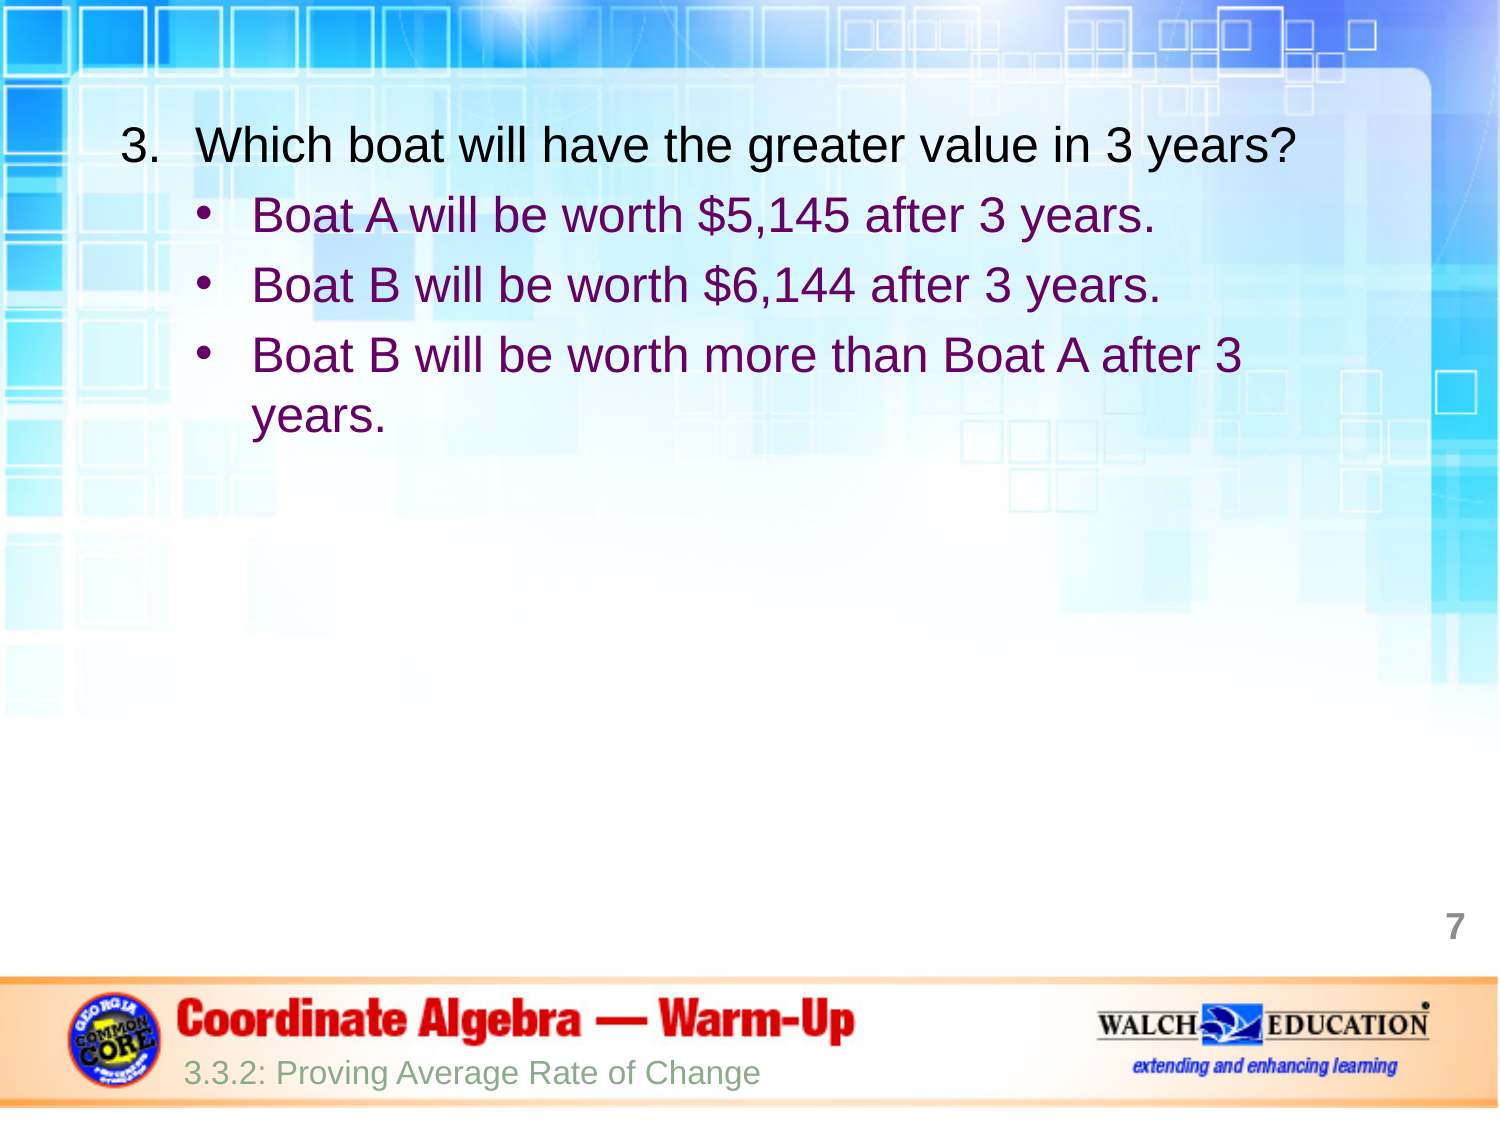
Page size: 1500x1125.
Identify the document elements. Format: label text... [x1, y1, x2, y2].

picture [0, 0, 1500, 1108]
footer 3.3.2: Proving Average Rate of Change [168, 1048, 1067, 1094]
subtitle Which boat will have the greater value in 3 years? Boat A will be worth $5,145 after 3 years. Boat B will be worth $6,144 after 3 years. Boat B will be worth more than Boat A after 3 years. [105, 105, 1394, 925]
slide_number 7 [1361, 901, 1481, 949]
